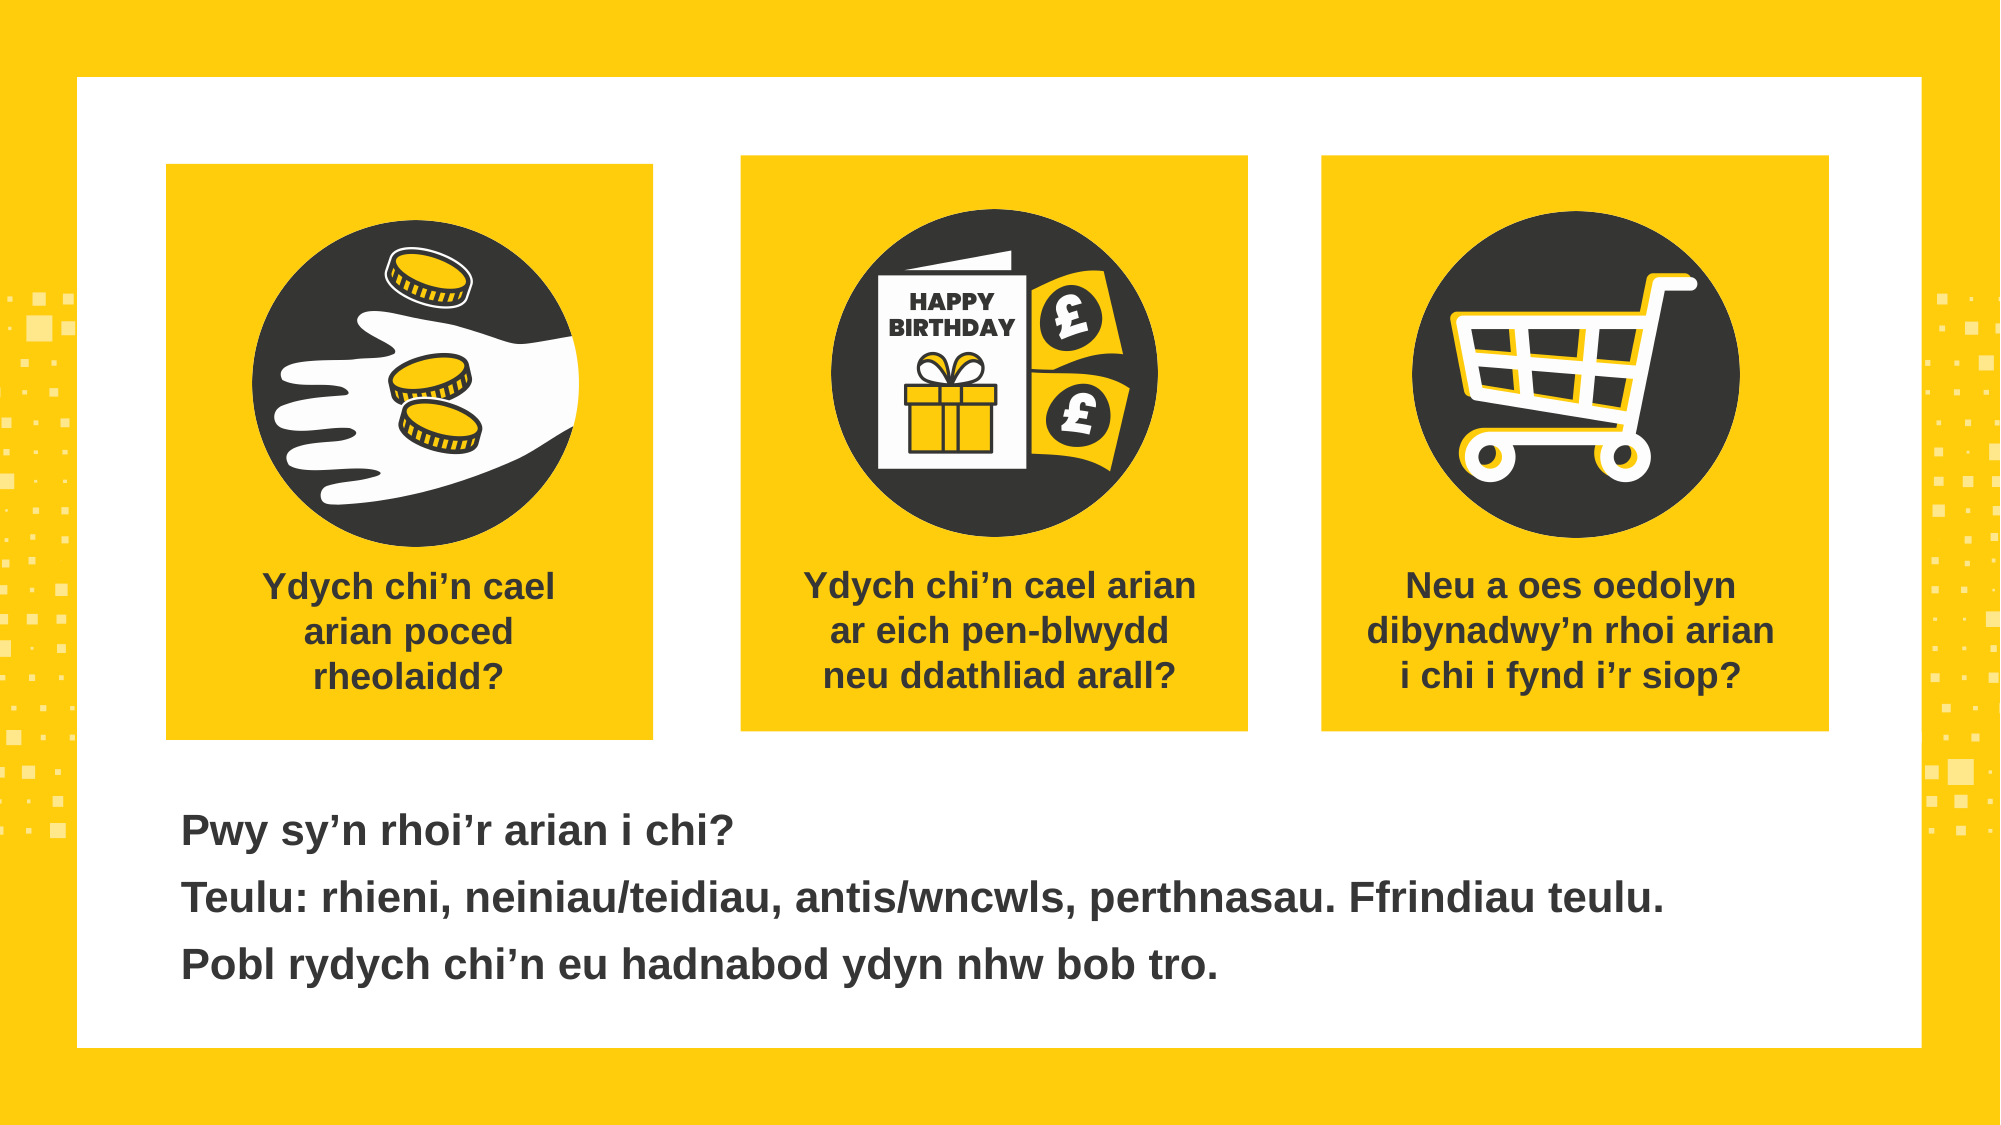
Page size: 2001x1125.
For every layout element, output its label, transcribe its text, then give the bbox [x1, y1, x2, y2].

text_box Pwy sy’n rhoi’r arian i chi? Teulu: rhieni, neiniau/teidiau, antis/wncwls, perthnasau. Ffrindiau teulu. Pobl rydych chi’n eu hadnabod ydyn nhw bob tro. [166, 794, 1914, 1041]
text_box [1321, 155, 1829, 732]
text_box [165, 163, 654, 740]
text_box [740, 155, 1248, 732]
